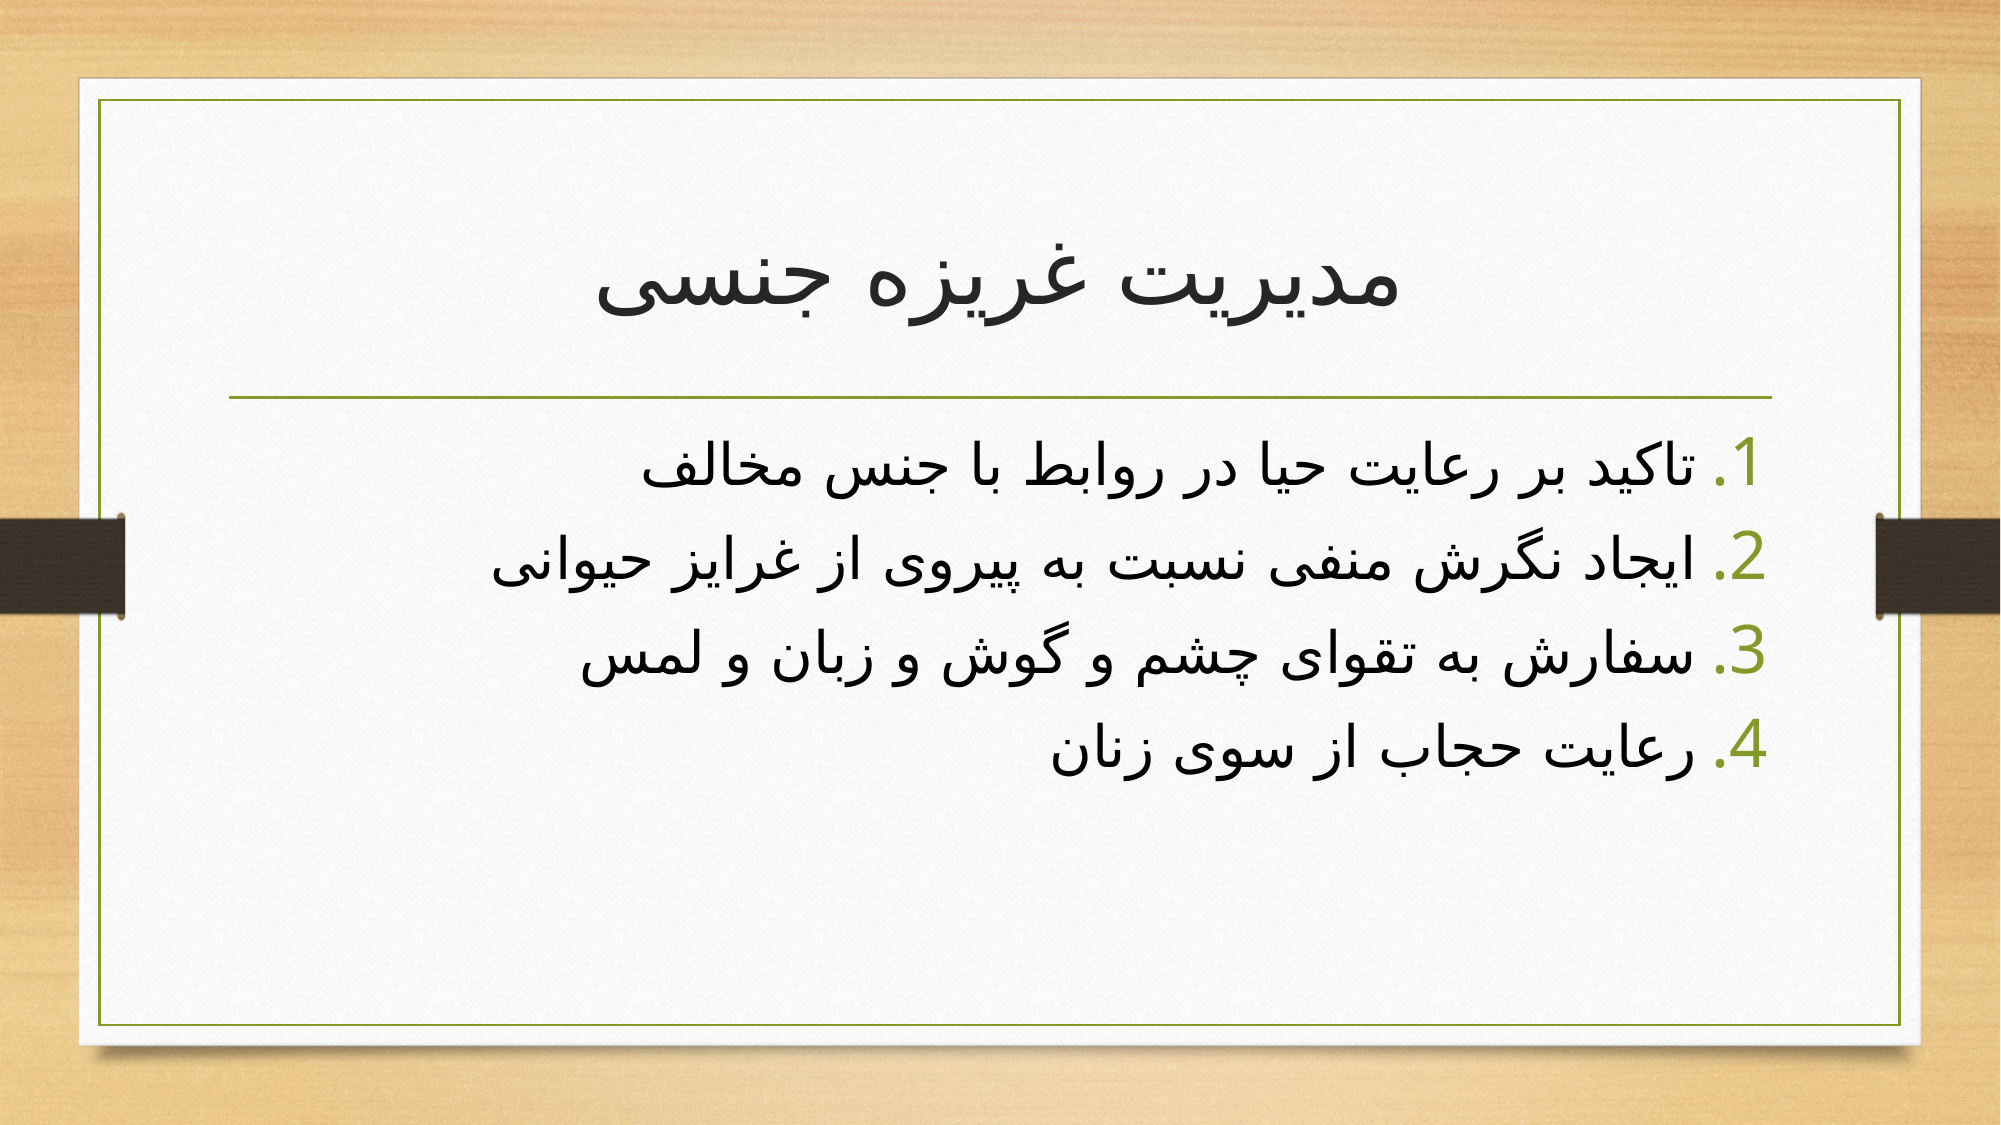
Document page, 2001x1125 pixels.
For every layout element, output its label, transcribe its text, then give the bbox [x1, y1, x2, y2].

title مدیریت غریزه جنسی [212, 161, 1788, 375]
picture [0, 0, 2001, 1125]
list تاکید بر رعایت حیا در روابط با جنس مخالف ایجاد نگرش منفی نسبت به پیروی از غرایز حیوانی سفارش به تقوای چشم و گوش و زبان و لمس رعایت حجاب از سوی زنان [212, 419, 1788, 964]
